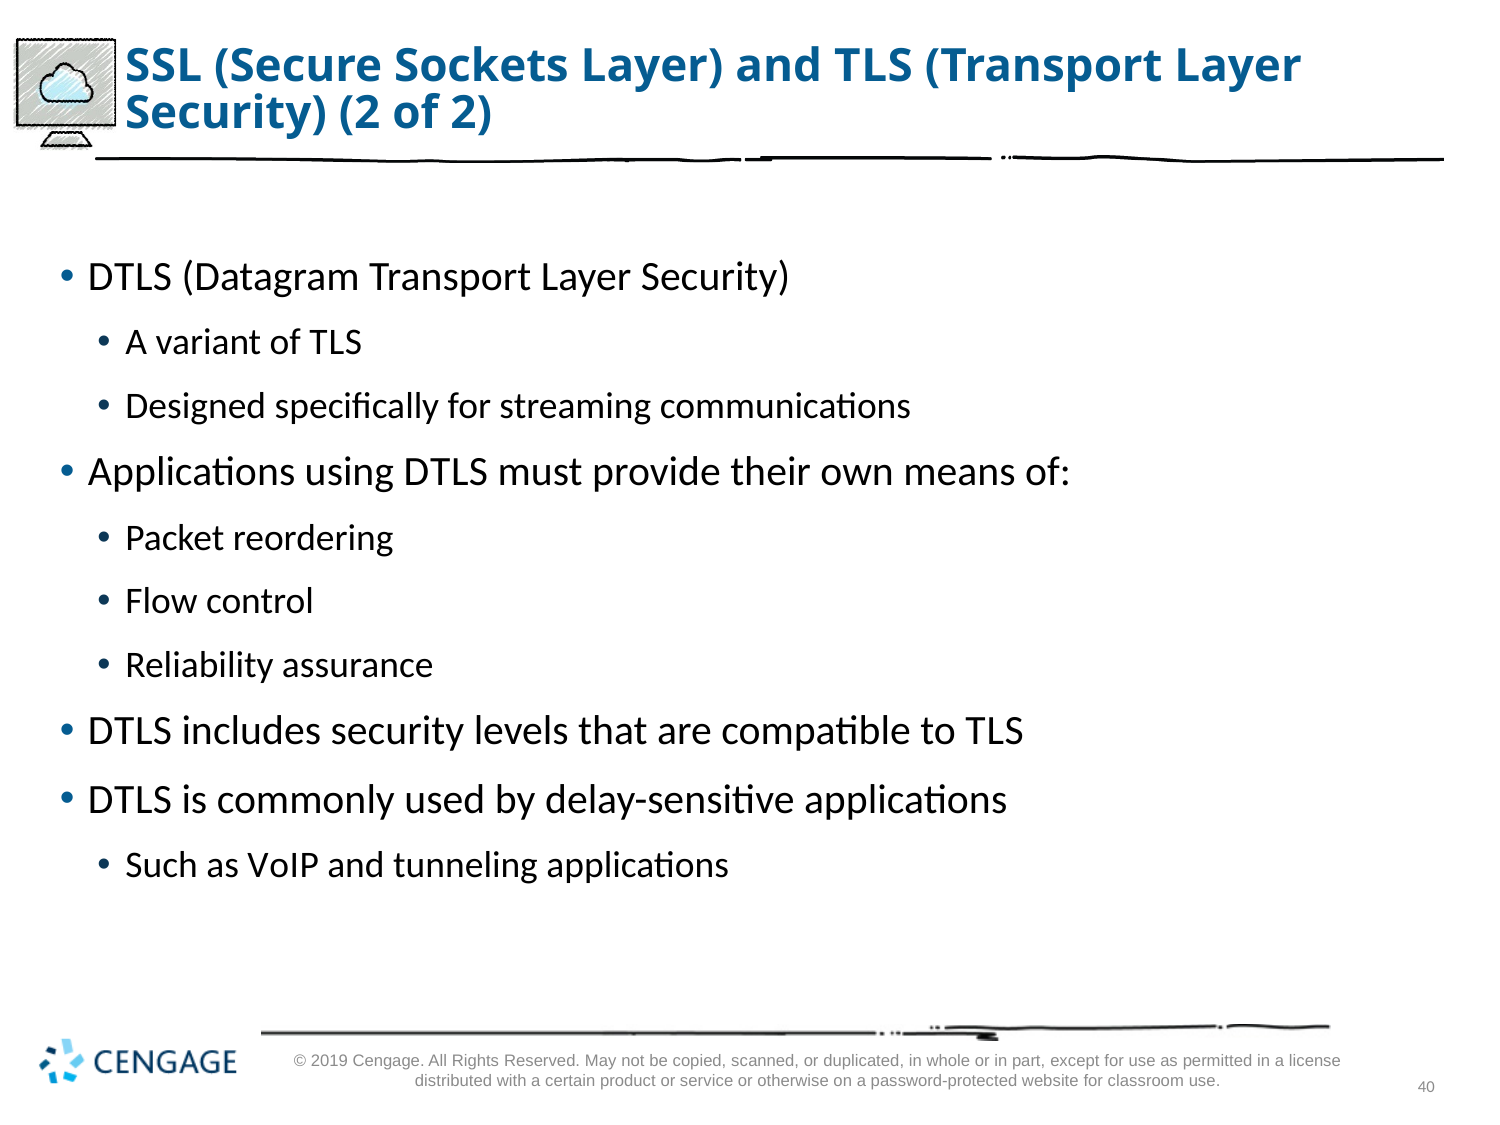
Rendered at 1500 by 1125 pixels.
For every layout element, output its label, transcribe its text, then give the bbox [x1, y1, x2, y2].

footer © 2019 Cengage. All Rights Reserved. May not be copied, scanned, or duplicated, in whole or in part, except for use as permitted in a license distributed with a certain product or service or otherwise on a password-protected website for classroom use. [262, 1050, 1375, 1091]
picture [13, 36, 117, 151]
title S S L (Secure Sockets Layer) and T L S (Transport Layer Security) (2 of 2) [125, 66, 1442, 116]
list D T L S (Datagram Transport Layer Security) A variant of T L S Designed specifically for streaming communications Applications using D T L S must provide their own means of: Packet reordering Flow control Reliability assurance D T L S includes security levels that are compatible to T L S D T L S is commonly used by delay-sensitive applications Such as V o I P and tunneling applications [59, 252, 1441, 893]
picture [95, 155, 1444, 163]
picture [261, 1024, 1331, 1041]
picture [19, 1025, 249, 1096]
